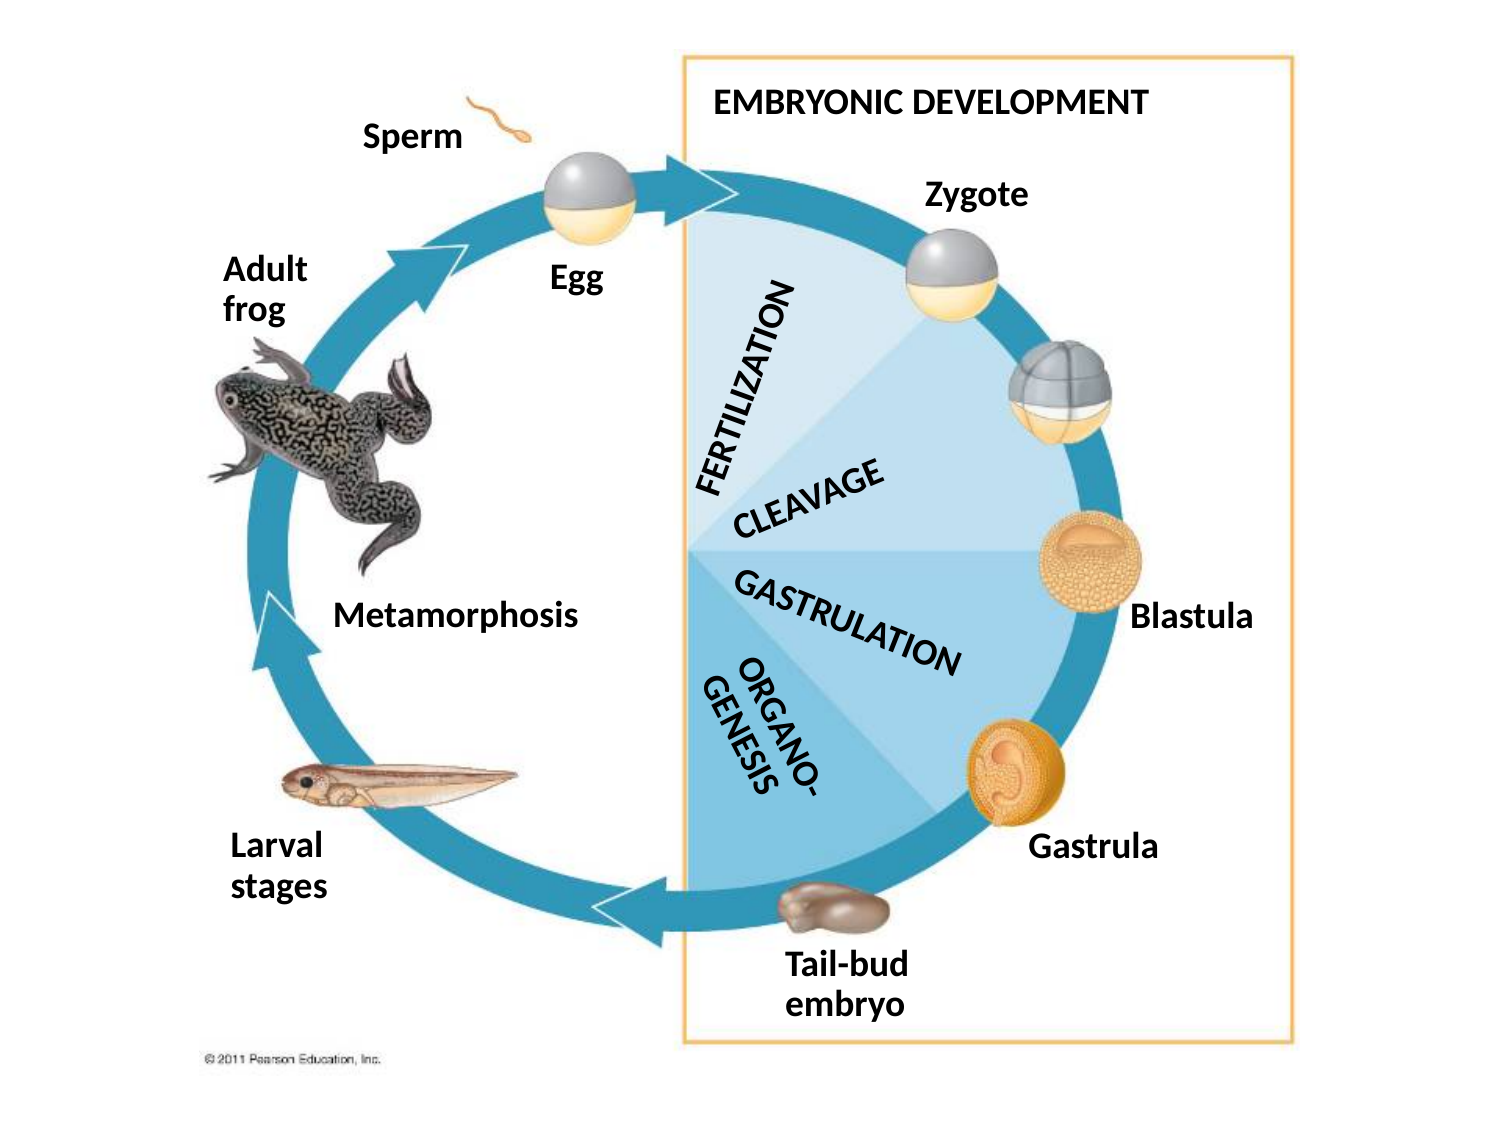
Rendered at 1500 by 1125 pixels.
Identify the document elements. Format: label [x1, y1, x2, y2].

picture [199, 48, 1301, 1076]
